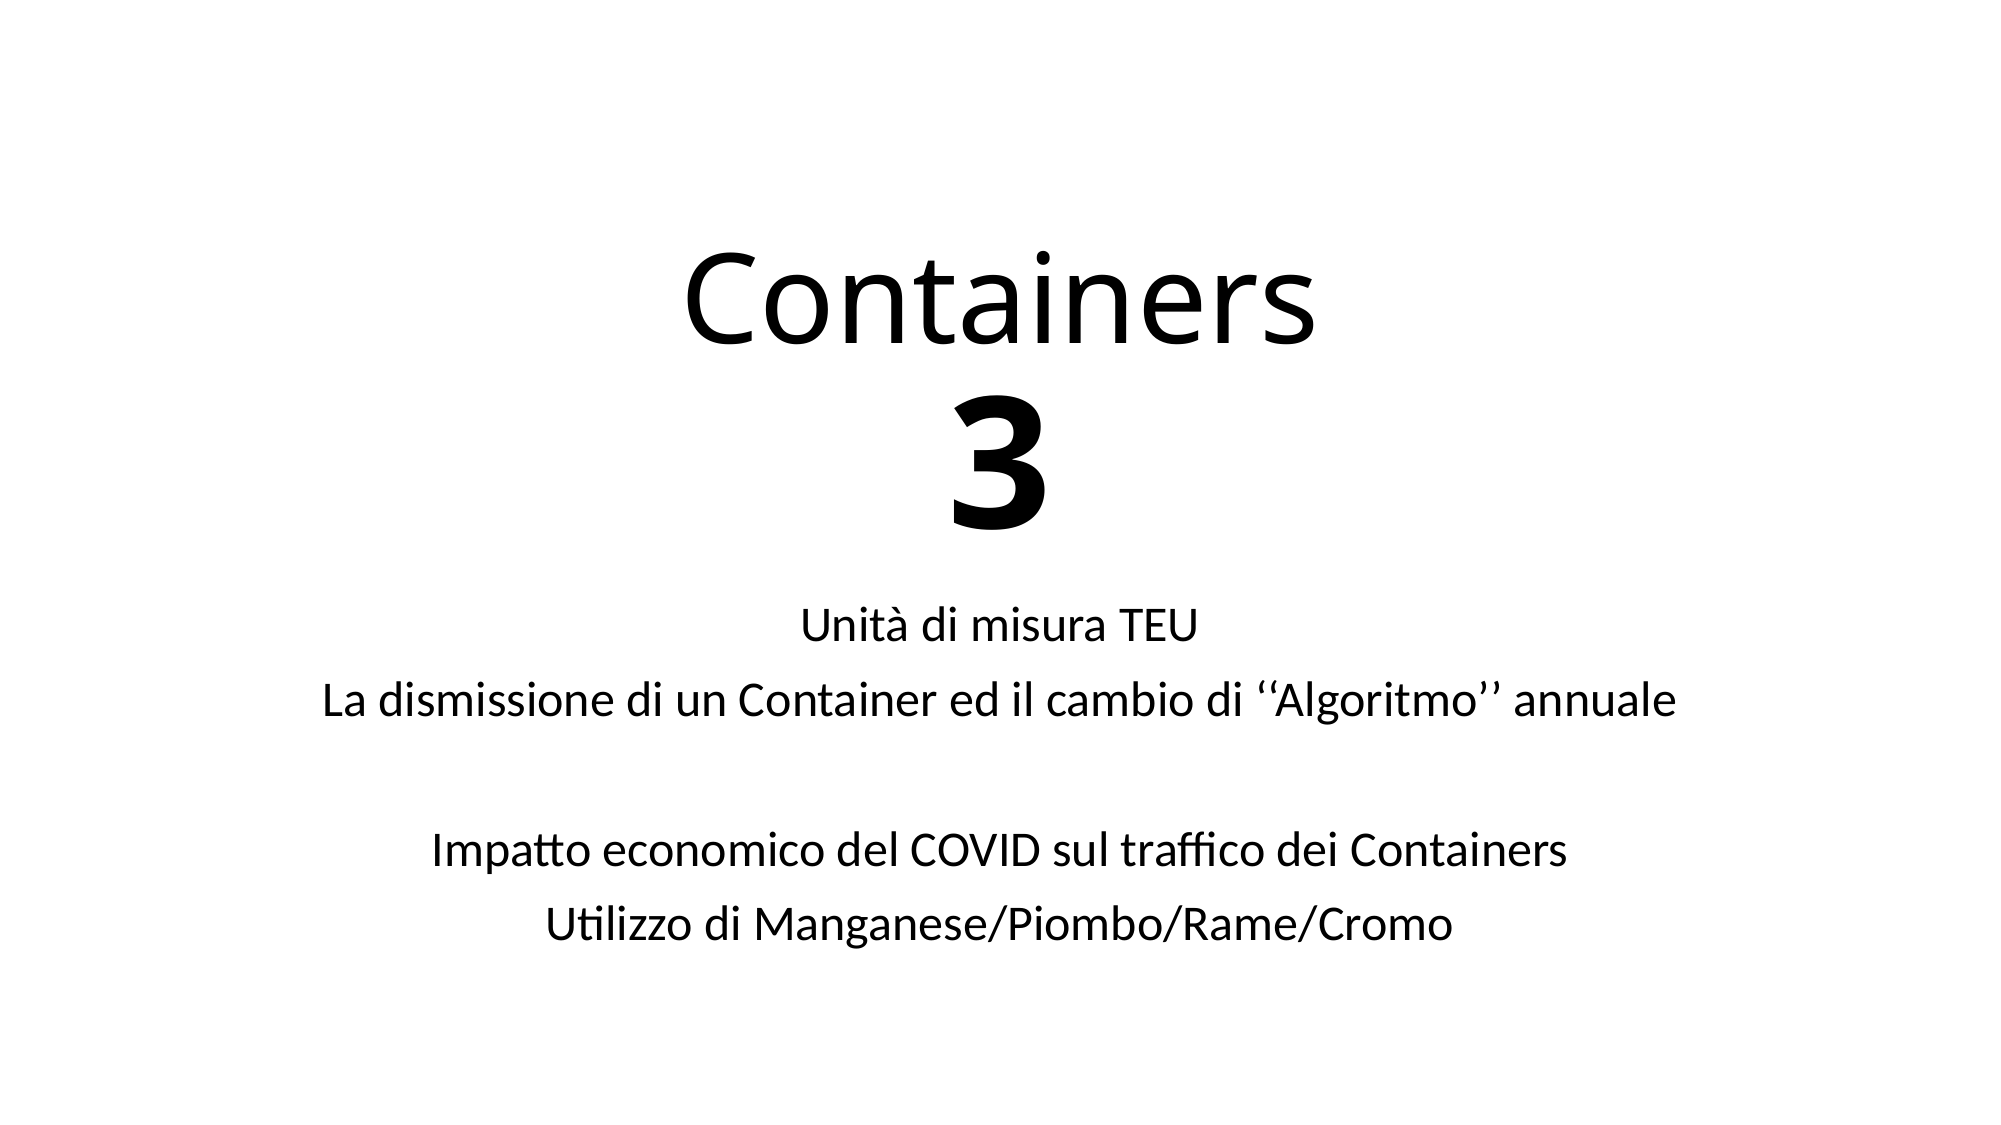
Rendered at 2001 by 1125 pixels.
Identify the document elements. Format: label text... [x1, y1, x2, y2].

title Containers 3 [249, 184, 1750, 576]
subtitle Unità di misura TEU La dismissione di un Container ed il cambio di ‘‘Algoritmo’’ annuale Impatto economico del COVID sul traffico dei Containers Utilizzo di Manganese/Piombo/Rame/Cromo [249, 590, 1750, 962]
